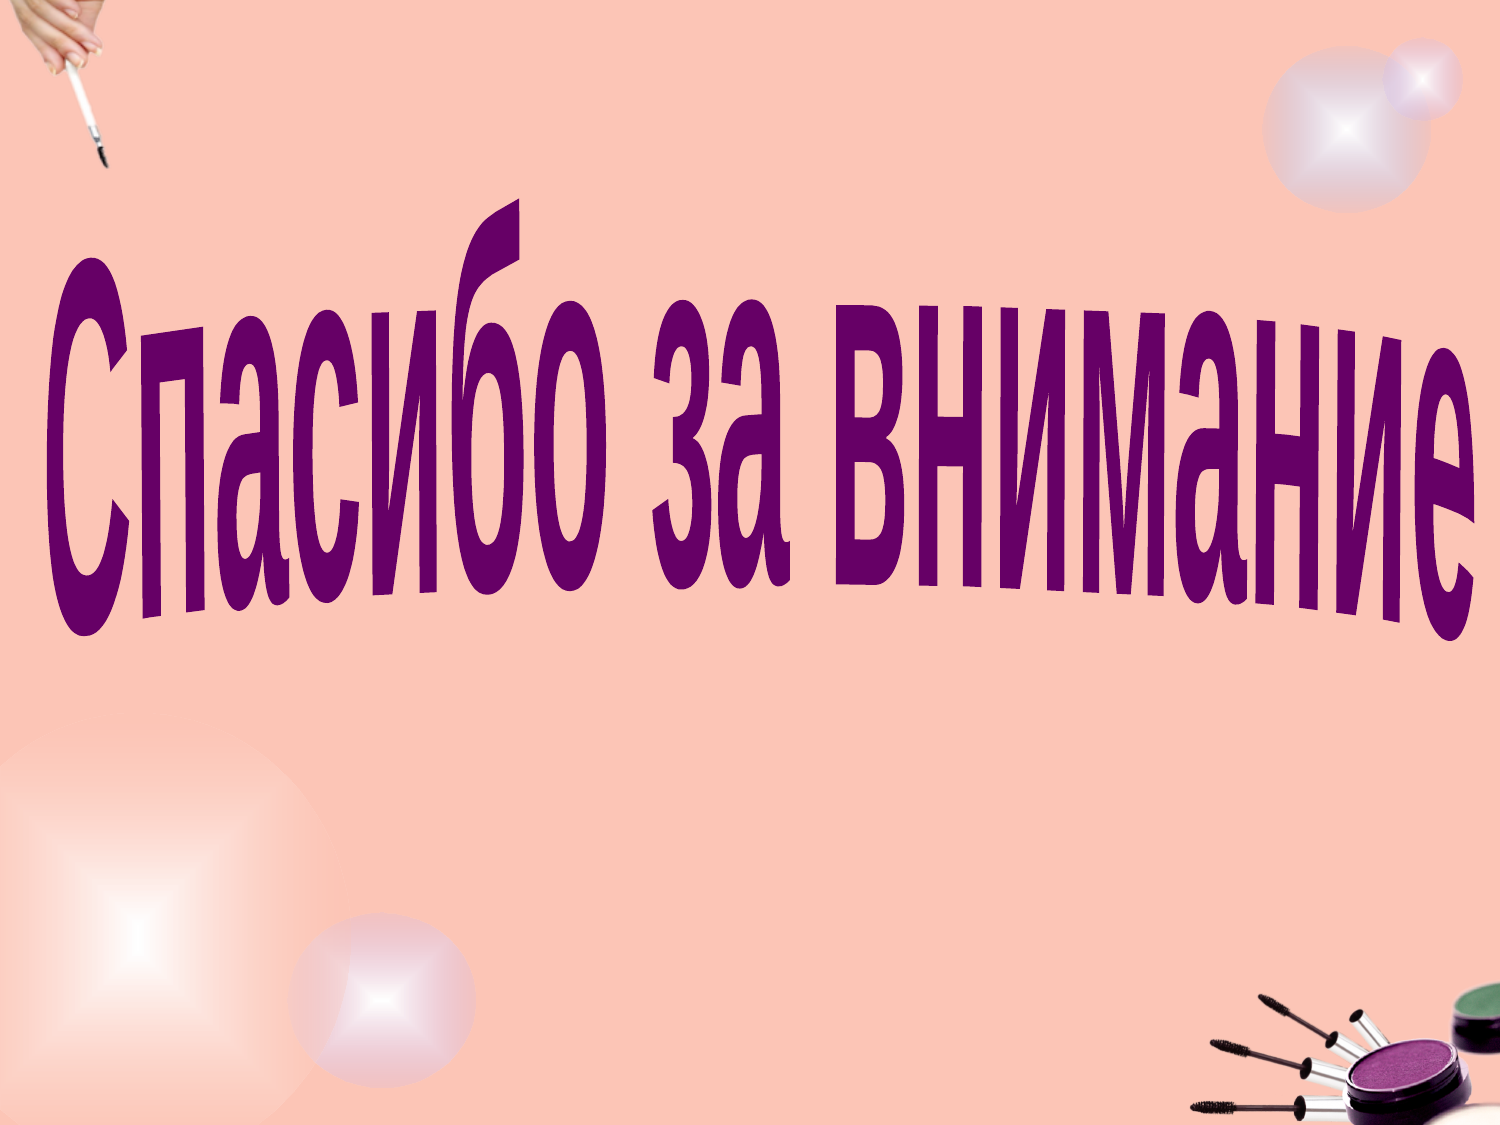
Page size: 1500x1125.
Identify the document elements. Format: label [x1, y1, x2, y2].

picture [1187, 974, 1500, 1125]
picture [0, 0, 150, 175]
